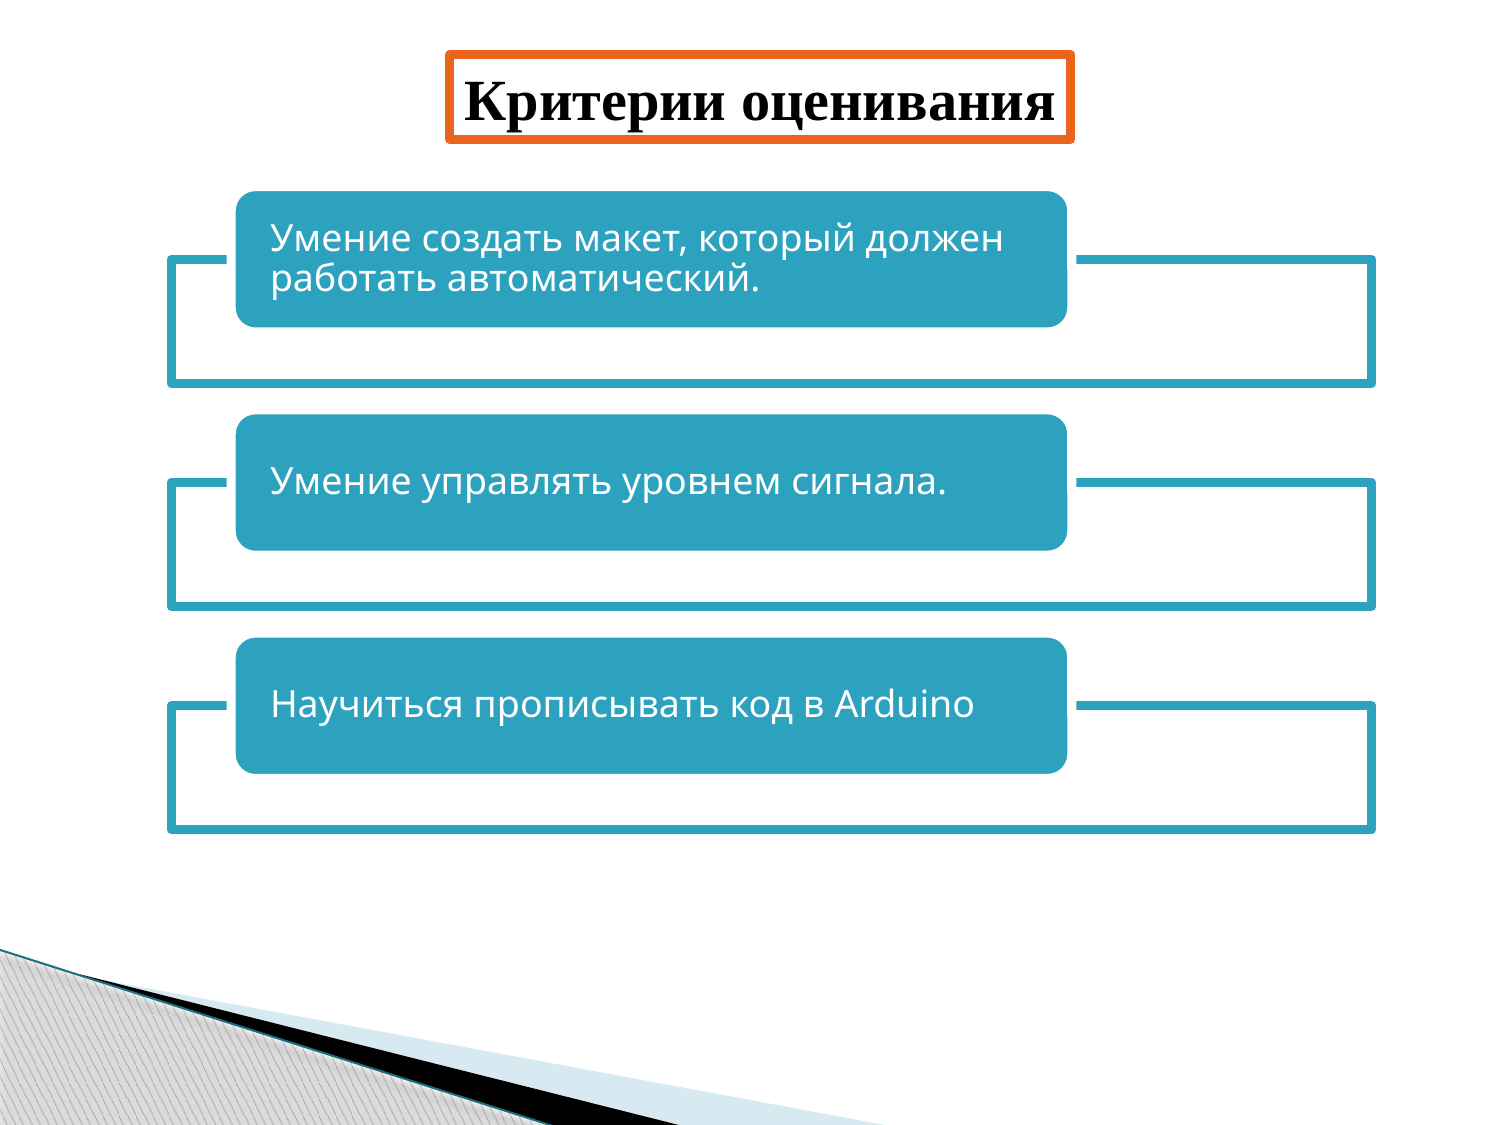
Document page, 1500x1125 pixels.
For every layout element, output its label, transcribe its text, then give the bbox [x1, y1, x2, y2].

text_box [170, 184, 1373, 833]
text_box Критерии оценивания [445, 50, 1075, 144]
